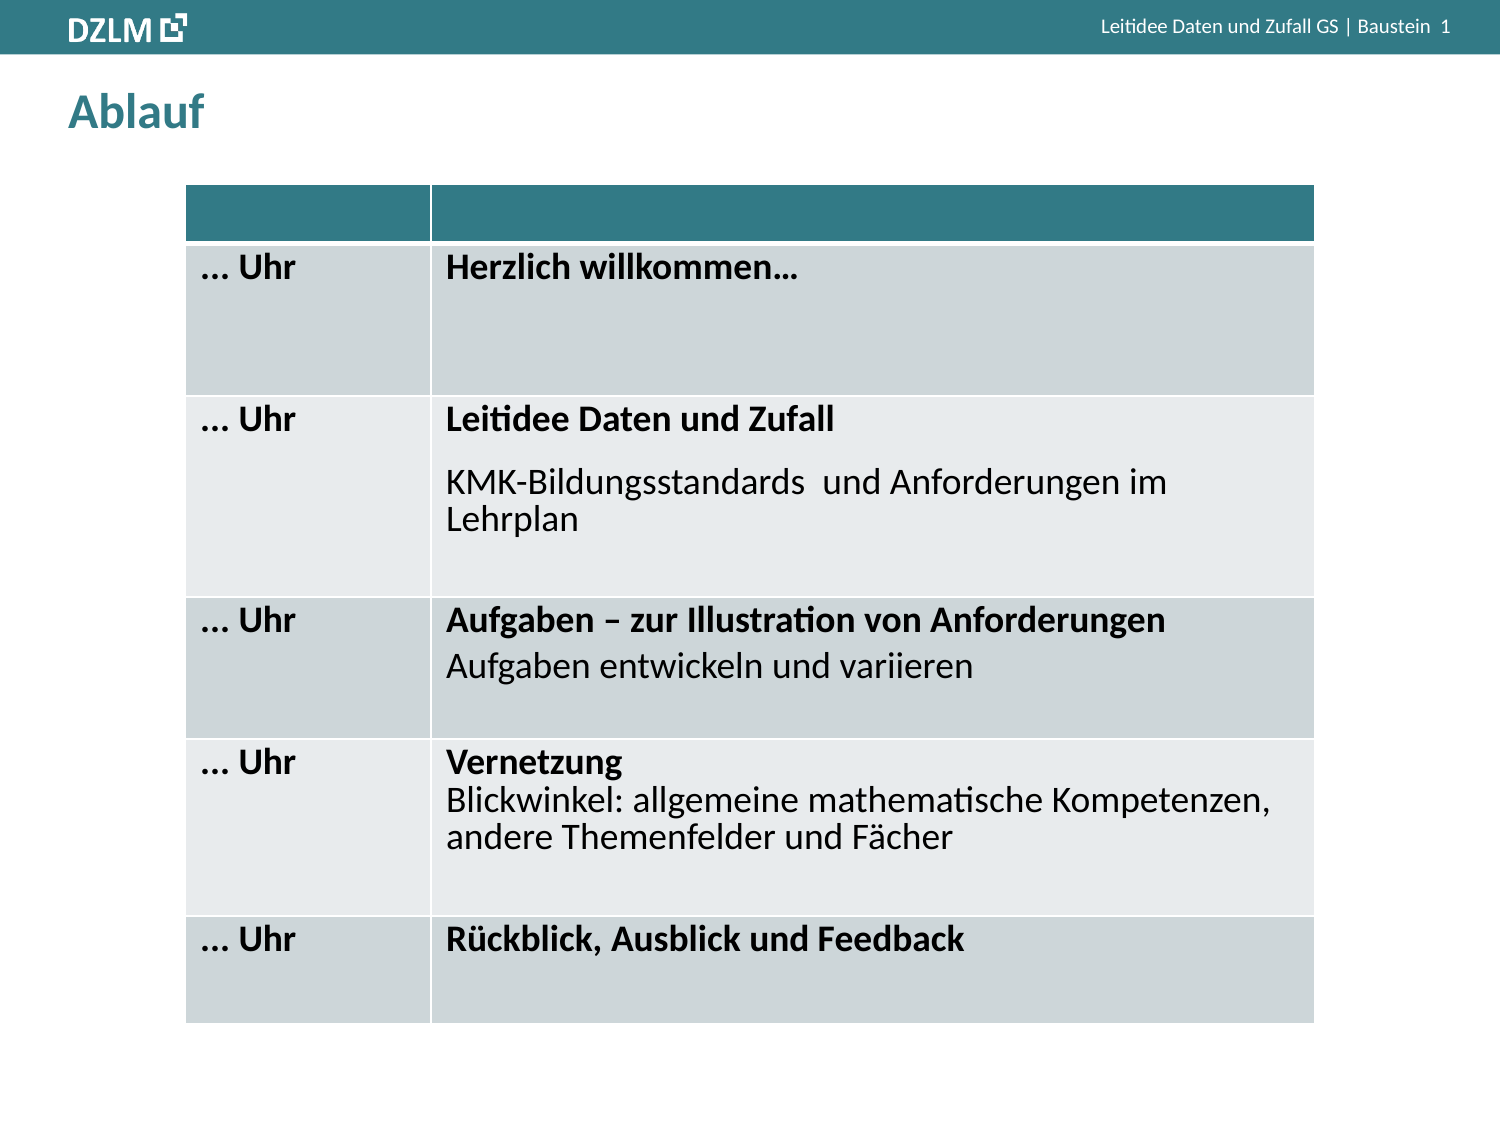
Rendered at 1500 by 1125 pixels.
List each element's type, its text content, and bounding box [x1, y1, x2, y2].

title Ablauf [53, 68, 1436, 149]
table_cell Herzlich willkommen… [432, 246, 1314, 395]
table_header [432, 185, 1314, 241]
table_header [186, 185, 430, 241]
table_cell ... Uhr [186, 740, 430, 915]
table_cell Leitidee Daten und Zufall KMK-Bildungsstandards und Anforderungen im Lehrplan [432, 397, 1314, 596]
table_cell ... Uhr [186, 246, 430, 395]
table_cell ... Uhr [186, 598, 430, 738]
table_cell Rückblick, Ausblick und Feedback [432, 917, 1314, 1023]
table_cell Vernetzung Blickwinkel: allgemeine mathematische Kompetenzen, andere Themenfelder und Fächer [432, 740, 1314, 915]
table_cell ... Uhr [186, 397, 430, 596]
table_cell Aufgaben – zur Illustration von Anforderungen Aufgaben entwickeln und variieren [432, 598, 1314, 738]
table_cell ... Uhr [186, 917, 430, 1023]
